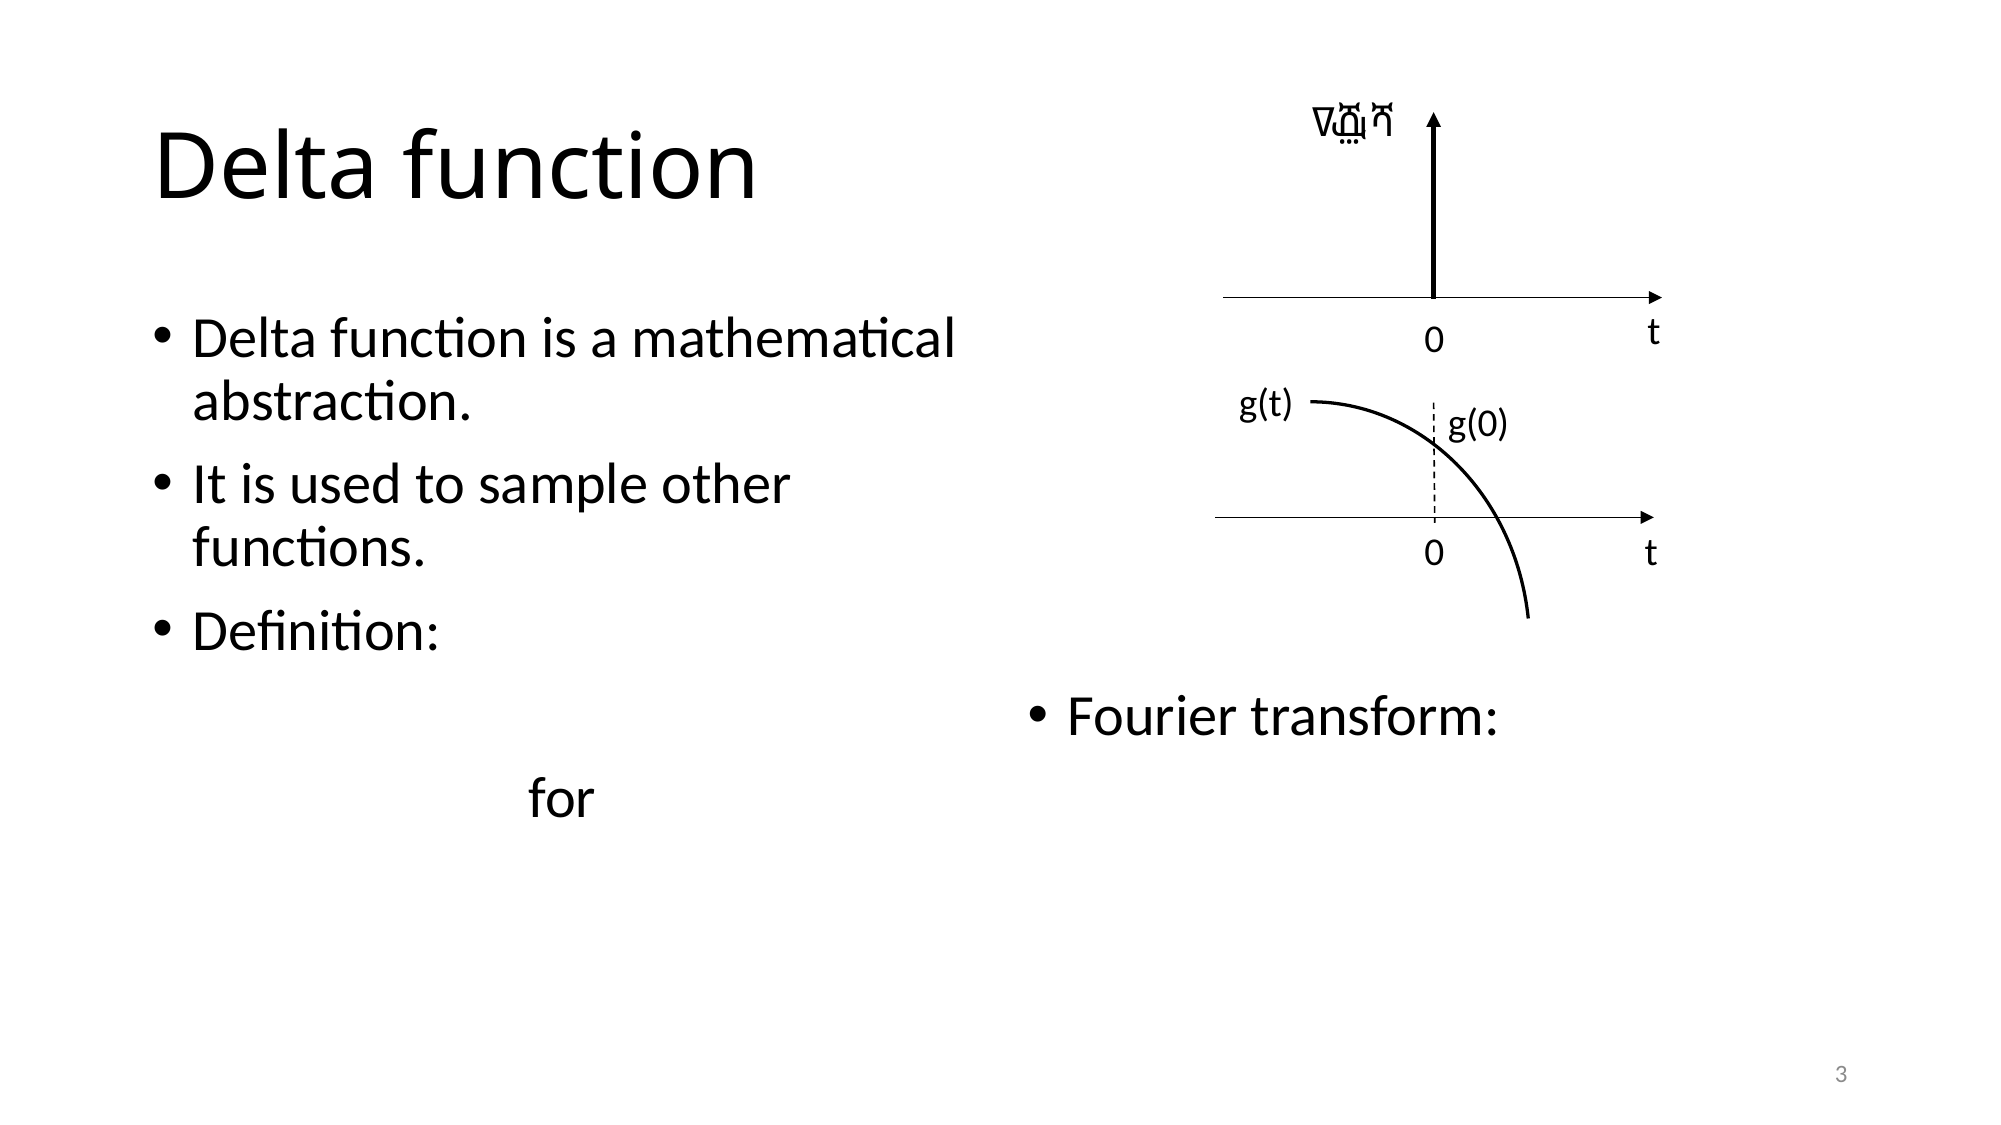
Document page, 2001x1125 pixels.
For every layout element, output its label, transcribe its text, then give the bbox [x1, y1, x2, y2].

title Delta function [137, 59, 1863, 278]
picture [1214, 96, 1683, 619]
slide_number 3 [1412, 1042, 1863, 1103]
